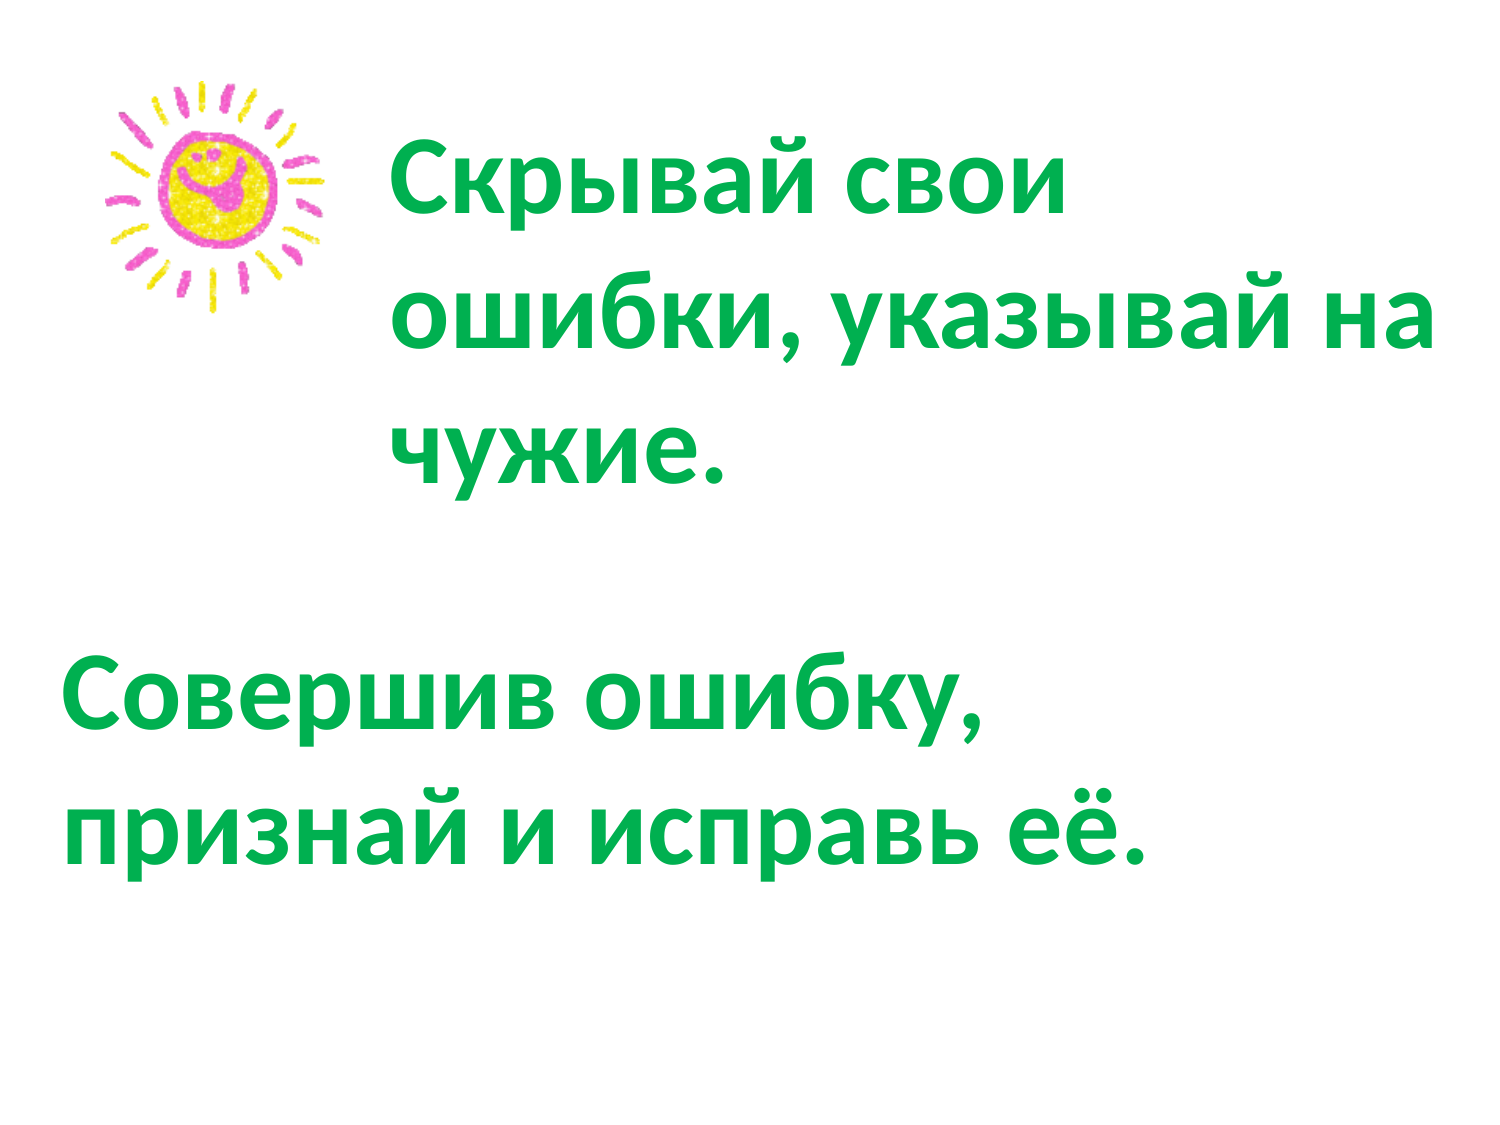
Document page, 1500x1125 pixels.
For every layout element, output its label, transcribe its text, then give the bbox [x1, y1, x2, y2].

text_box Совершив ошибку, признай и исправь её. [46, 609, 1219, 895]
text_box Скрывай свои ошибки, указывай на чужие. [375, 93, 1465, 514]
picture [105, 81, 331, 315]
